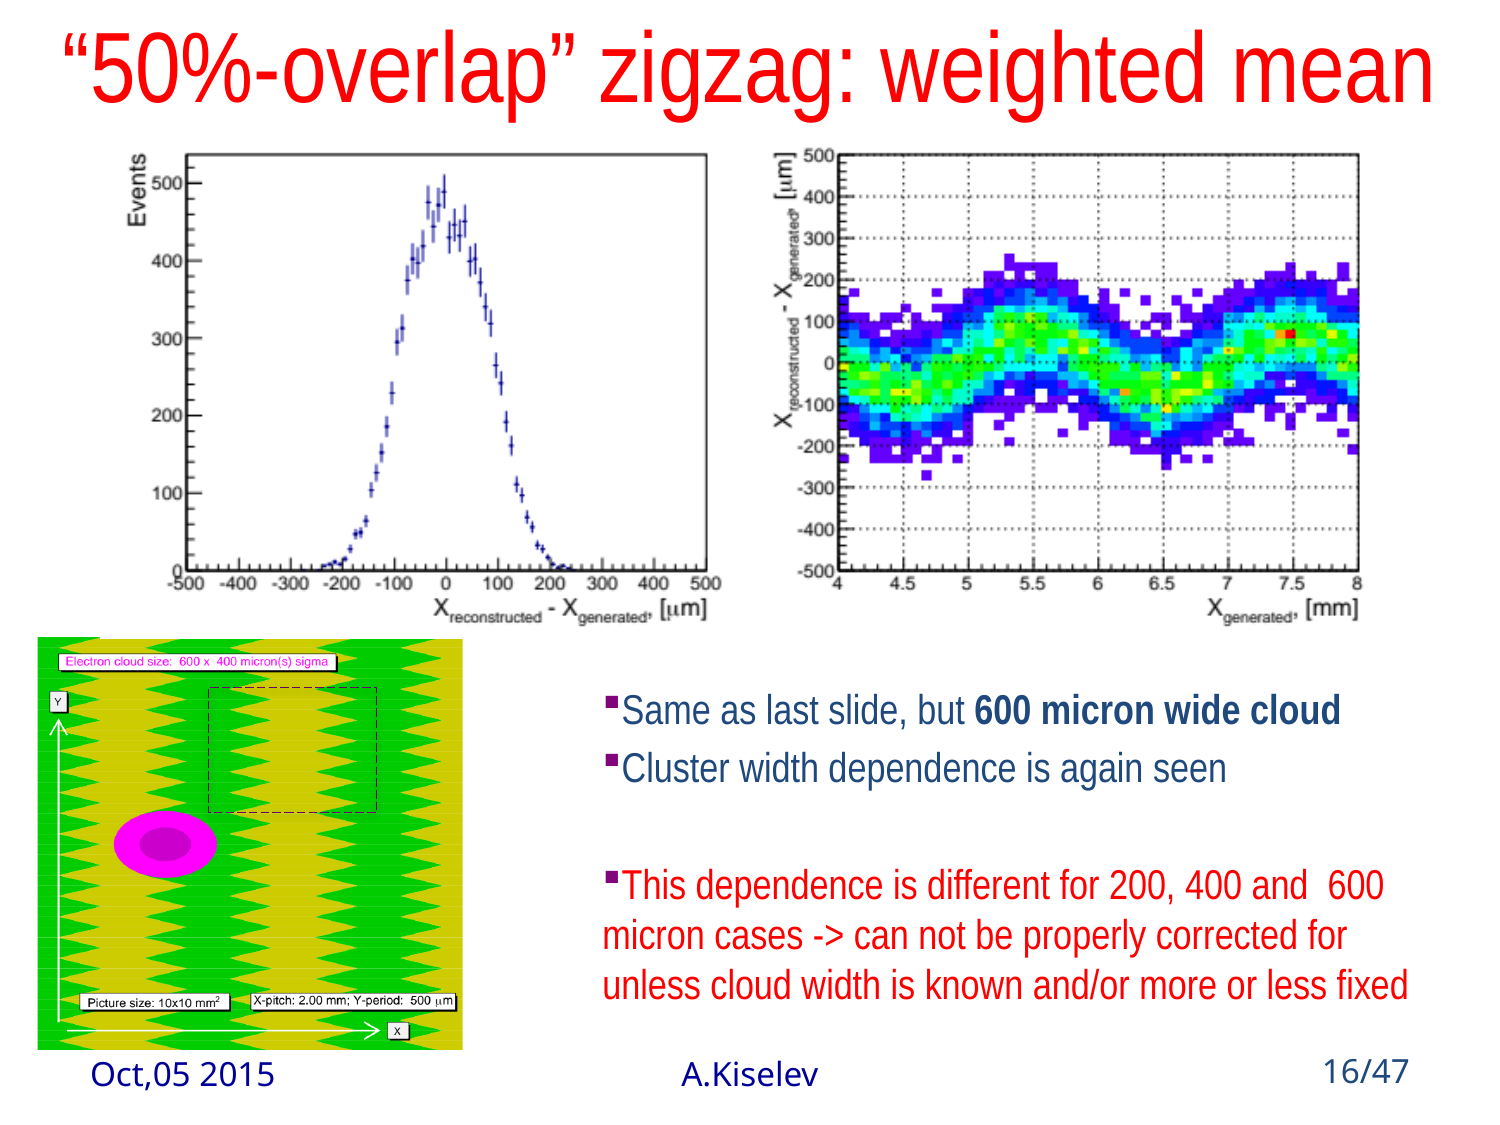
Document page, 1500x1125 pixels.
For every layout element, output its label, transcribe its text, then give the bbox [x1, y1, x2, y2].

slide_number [75, 1060, 425, 1103]
slide_number 16/47 [1074, 1042, 1425, 1103]
text_box Same as last slide, but 600 micron wide cloud Cluster width dependence is again seen This dependence is different for 200, 400 and 600 micron cases -> can not be properly corrected for unless cloud width is known and/or more or less fixed [587, 674, 1438, 1038]
footer A.Kiselev [512, 1042, 988, 1103]
title “50%-overlap” zigzag: weighted mean [0, 0, 1500, 125]
picture [37, 124, 1400, 1051]
